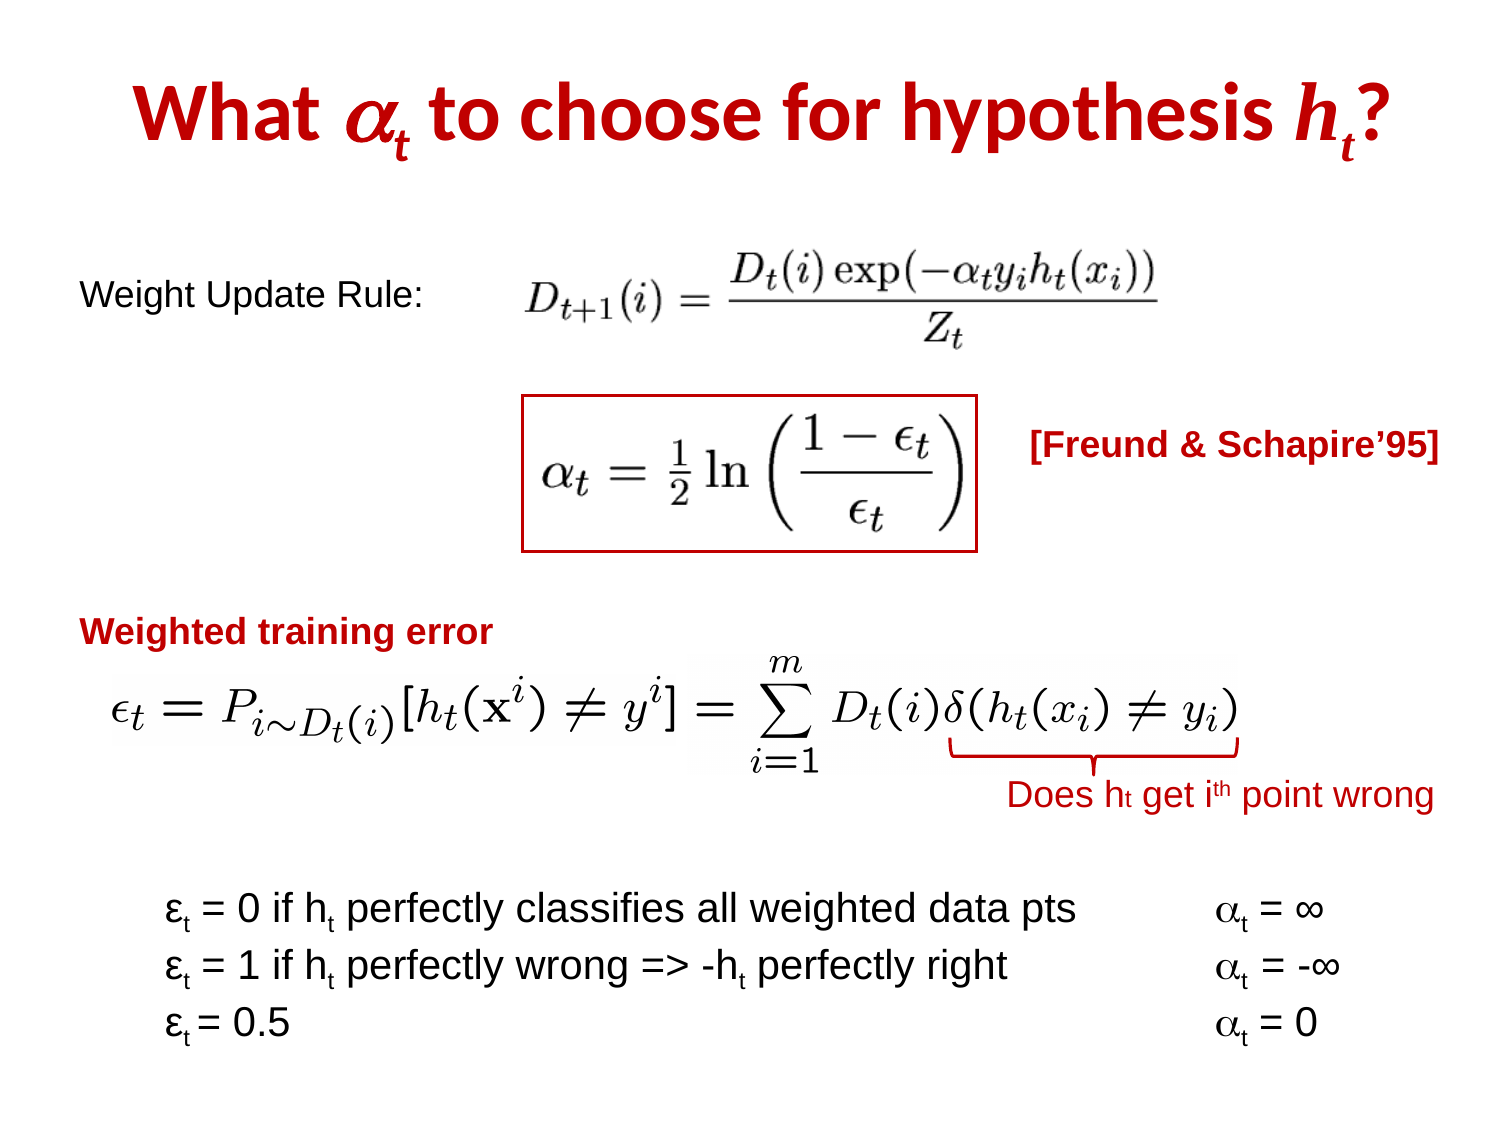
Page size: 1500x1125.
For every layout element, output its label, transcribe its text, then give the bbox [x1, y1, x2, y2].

text_box Weight Update Rule: [64, 262, 439, 323]
picture [112, 624, 1238, 776]
picture [523, 396, 976, 551]
picture [512, 237, 1176, 363]
text_box Weighted training error [64, 599, 509, 660]
text_box What t to choose for hypothesis ht? [49, 50, 1475, 175]
text_box εt = 0 if ht perfectly classifies all weighted data pts t = ∞ εt = 1 if ht perfectly wrong => -ht perfectly right t = -∞ εt = 0.5 t = 0 [0, 562, 1475, 1100]
text_box Does ht get ith point wrong [991, 762, 1450, 823]
text_box [37, 624, 263, 675]
text_box [Freund & Schapire’95] [1014, 412, 1455, 473]
